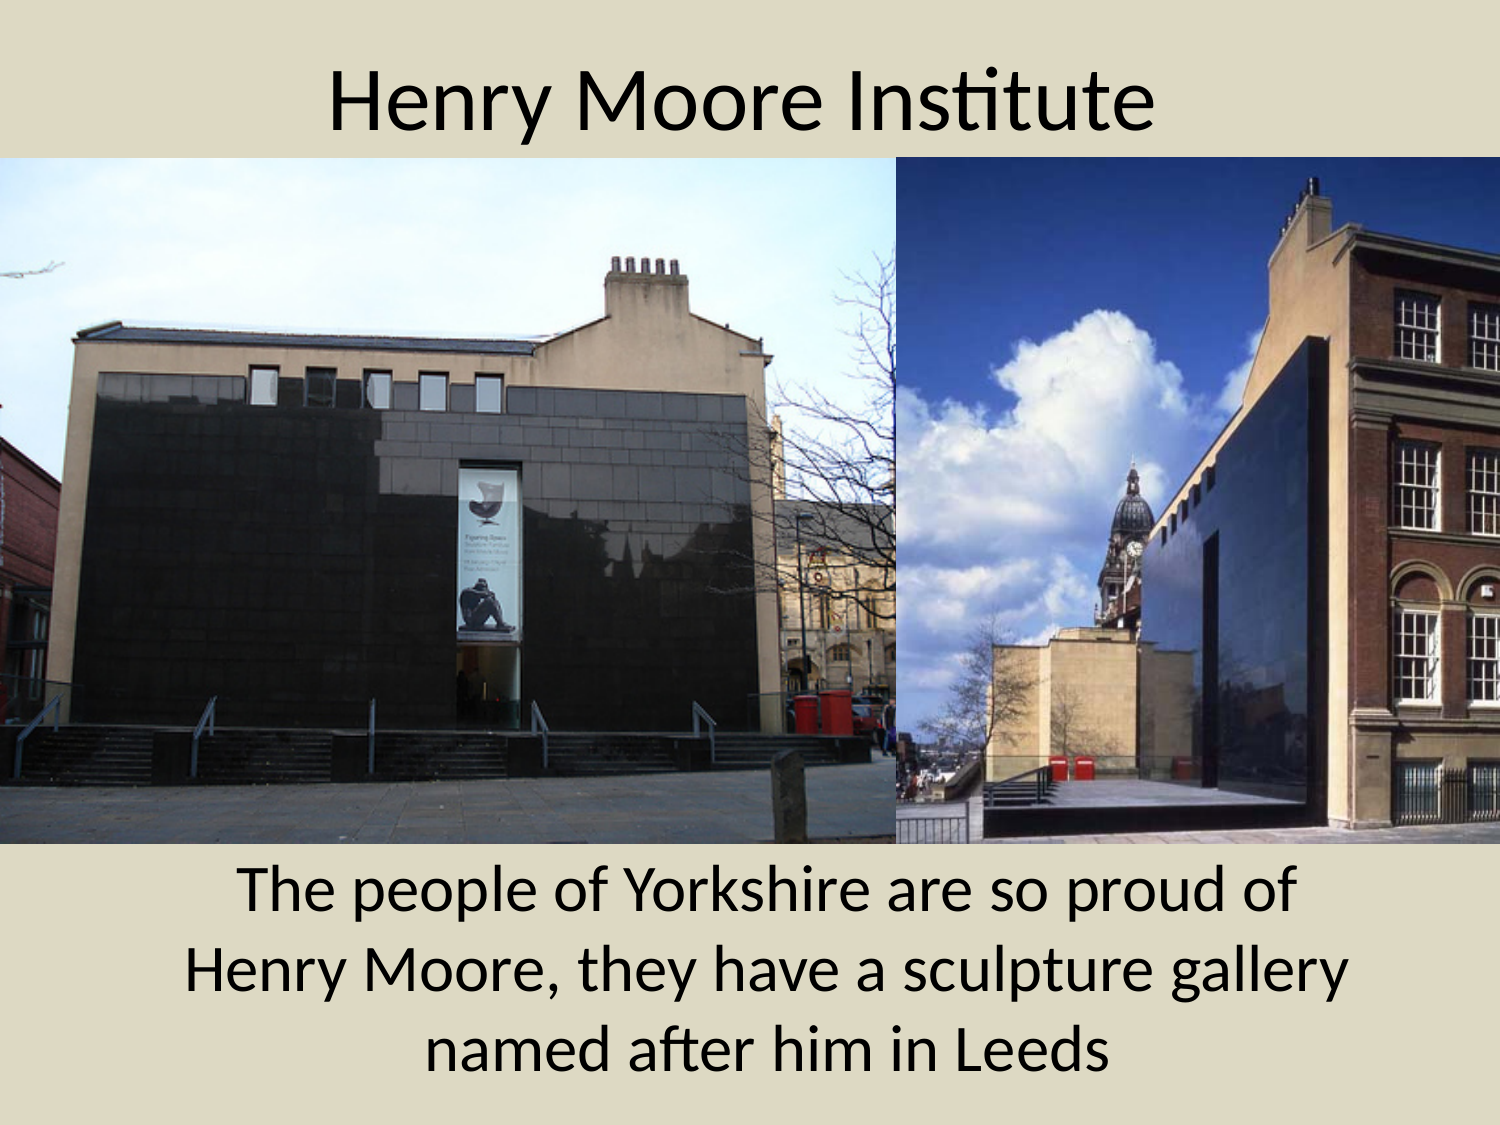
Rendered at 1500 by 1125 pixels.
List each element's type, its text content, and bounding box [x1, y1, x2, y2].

subtitle The people of Yorkshire are so proud of Henry Moore, they have a sculpture gallery named after him in Leeds [152, 852, 1383, 1125]
picture [0, 157, 1500, 844]
title Henry Moore Institute [105, 0, 1381, 156]
